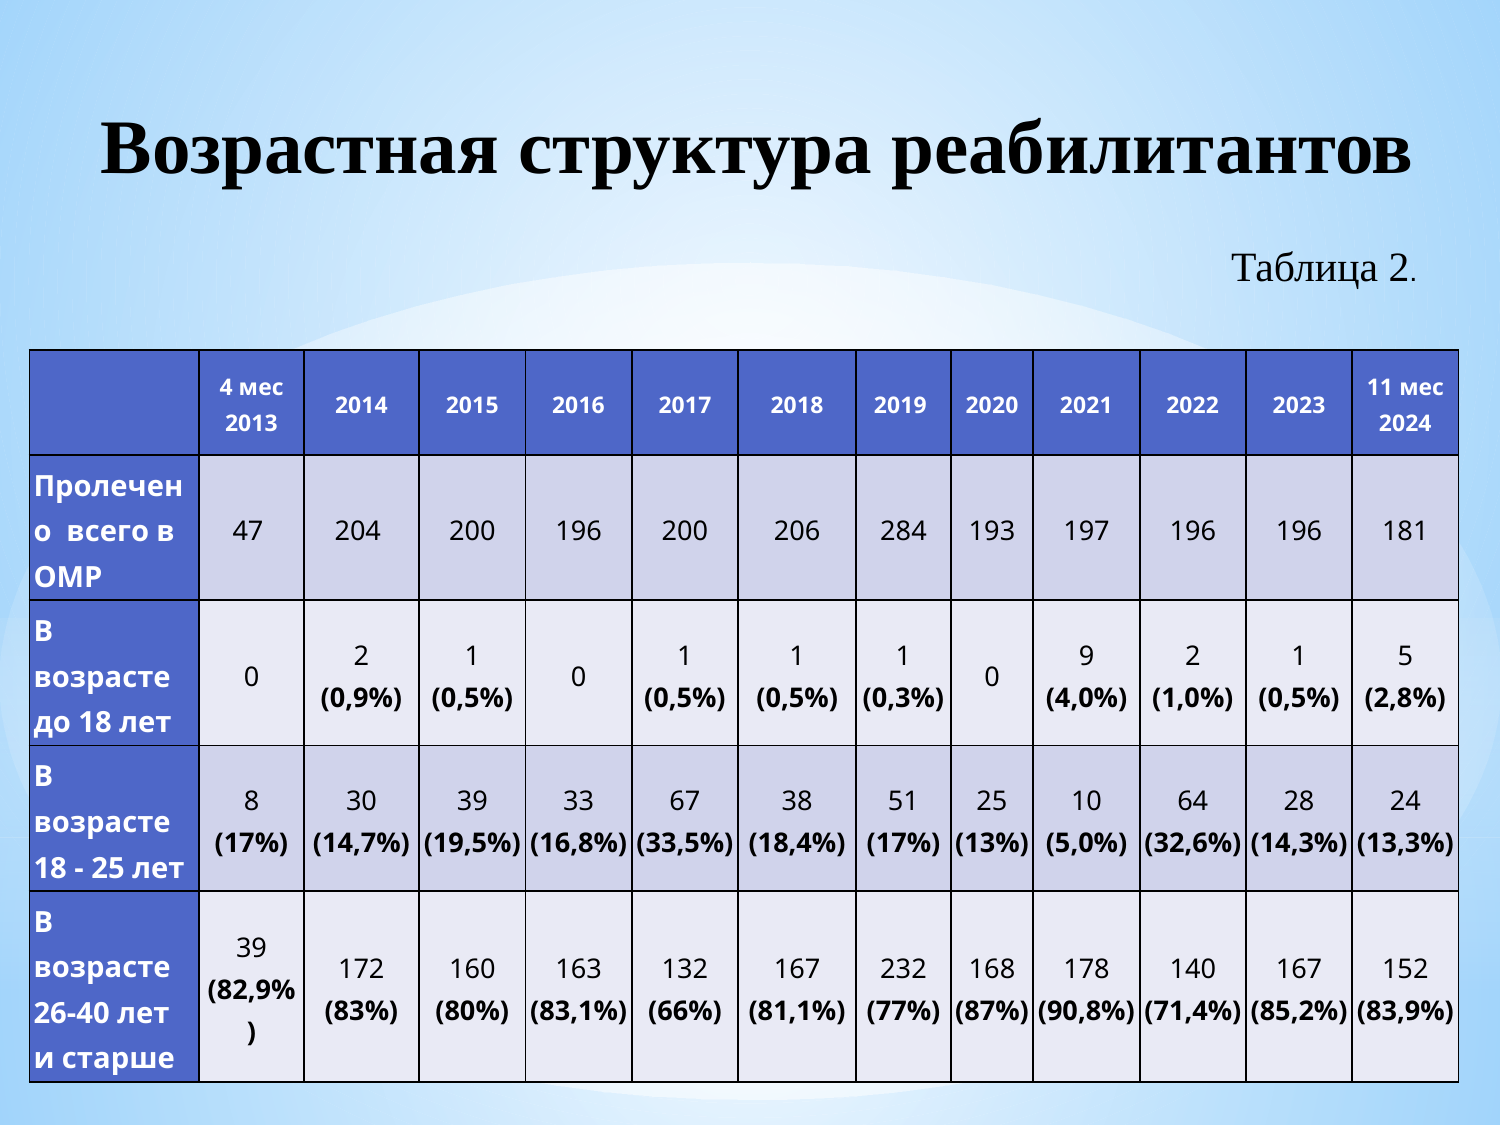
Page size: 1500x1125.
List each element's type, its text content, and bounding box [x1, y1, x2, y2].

table_cell 132 (66%) [633, 892, 737, 1081]
table_cell 1 (0,3%) [857, 601, 950, 745]
table_cell 1 (0,5%) [1247, 601, 1351, 745]
table_cell 140 (71,4%) [1141, 892, 1245, 1081]
table_cell 47 [200, 456, 303, 599]
table_header [30, 351, 198, 454]
table_cell 152 (83,9%) [1353, 892, 1458, 1081]
table_cell 284 [857, 456, 950, 599]
table_cell 10 (5,0%) [1034, 746, 1139, 890]
table_cell 38 (18,4%) [739, 746, 855, 890]
table_cell 0 [526, 601, 631, 745]
table_cell 193 [952, 456, 1032, 599]
text_box Возрастная структура реабилитантов Таблица 2. [0, 89, 1441, 297]
table_cell 206 [739, 456, 855, 599]
table_header 2016 [526, 351, 631, 454]
table_cell 30 (14,7%) [305, 746, 418, 890]
table_cell 232 (77%) [857, 892, 950, 1081]
table_header 2017 [633, 351, 737, 454]
table_header 2019 [857, 351, 950, 454]
table_cell 1 (0,5%) [739, 601, 855, 745]
table_header 2022 [1141, 351, 1245, 454]
table_cell 200 [633, 456, 737, 599]
table_cell 197 [1034, 456, 1139, 599]
table_cell 204 [305, 456, 418, 599]
table_cell 2 (0,9%) [305, 601, 418, 745]
table_header 2015 [420, 351, 525, 454]
table_header 11 мес 2024 [1353, 351, 1458, 454]
table_cell 2 (1,0%) [1141, 601, 1245, 745]
table_cell 9 (4,0%) [1034, 601, 1139, 745]
table_cell В возрасте 26-40 лет и старше [30, 892, 198, 1081]
table_cell 0 [952, 601, 1032, 745]
table_cell 24 (13,3%) [1353, 746, 1458, 890]
table_cell 5 (2,8%) [1353, 601, 1458, 745]
table_cell 167 (85,2%) [1247, 892, 1351, 1081]
table_cell 1 (0,5%) [633, 601, 737, 745]
table_header 2014 [305, 351, 418, 454]
table_cell 196 [1247, 456, 1351, 599]
table_header 2020 [952, 351, 1032, 454]
table_cell Пролечено всего в ОМР [30, 456, 198, 599]
table_cell 178 (90,8%) [1034, 892, 1139, 1081]
table_cell 168 (87%) [952, 892, 1032, 1081]
table_cell 51 (17%) [857, 746, 950, 890]
table_cell 163 (83,1%) [526, 892, 631, 1081]
table_cell 200 [420, 456, 525, 599]
table_cell В возрасте до 18 лет [30, 601, 198, 745]
table_cell 67 (33,5%) [633, 746, 737, 890]
table_header 4 мес 2013 [200, 351, 303, 454]
table_cell 181 [1353, 456, 1458, 599]
table_cell 8 (17%) [200, 746, 303, 890]
table_header 2023 [1247, 351, 1351, 454]
table_header 2018 [739, 351, 855, 454]
table_cell 25 (13%) [952, 746, 1032, 890]
table_cell 39 (19,5%) [420, 746, 525, 890]
table_cell 167 (81,1%) [739, 892, 855, 1081]
table_cell 196 [526, 456, 631, 599]
table_cell 0 [200, 601, 303, 745]
table_cell 1 (0,5%) [420, 601, 525, 745]
table_cell В возрасте 18 - 25 лет [30, 746, 198, 890]
table_cell 39 (82,9%) [200, 892, 303, 1081]
table_header 2021 [1034, 351, 1139, 454]
table_cell 64 (32,6%) [1141, 746, 1245, 890]
table_cell 196 [1141, 456, 1245, 599]
table_cell 33 (16,8%) [526, 746, 631, 890]
table_cell 172 (83%) [305, 892, 418, 1081]
table_cell 28 (14,3%) [1247, 746, 1351, 890]
table_cell 160 (80%) [420, 892, 525, 1081]
